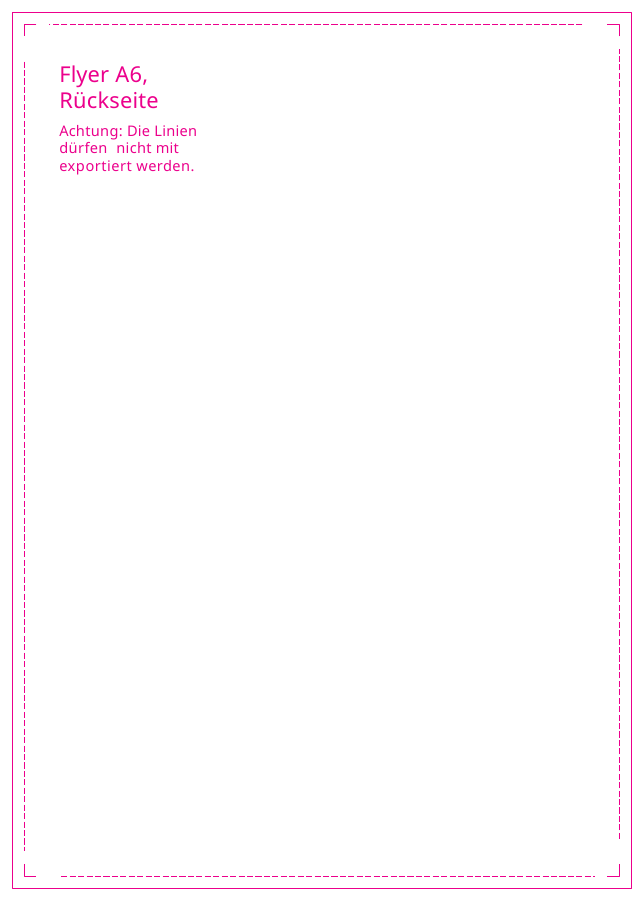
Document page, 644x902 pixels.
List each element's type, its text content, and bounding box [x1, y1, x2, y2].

text_box Flyer A6, Rückseite Achtung: Die Linien dürfen nicht mit exportiert werden. [57, 45, 245, 175]
